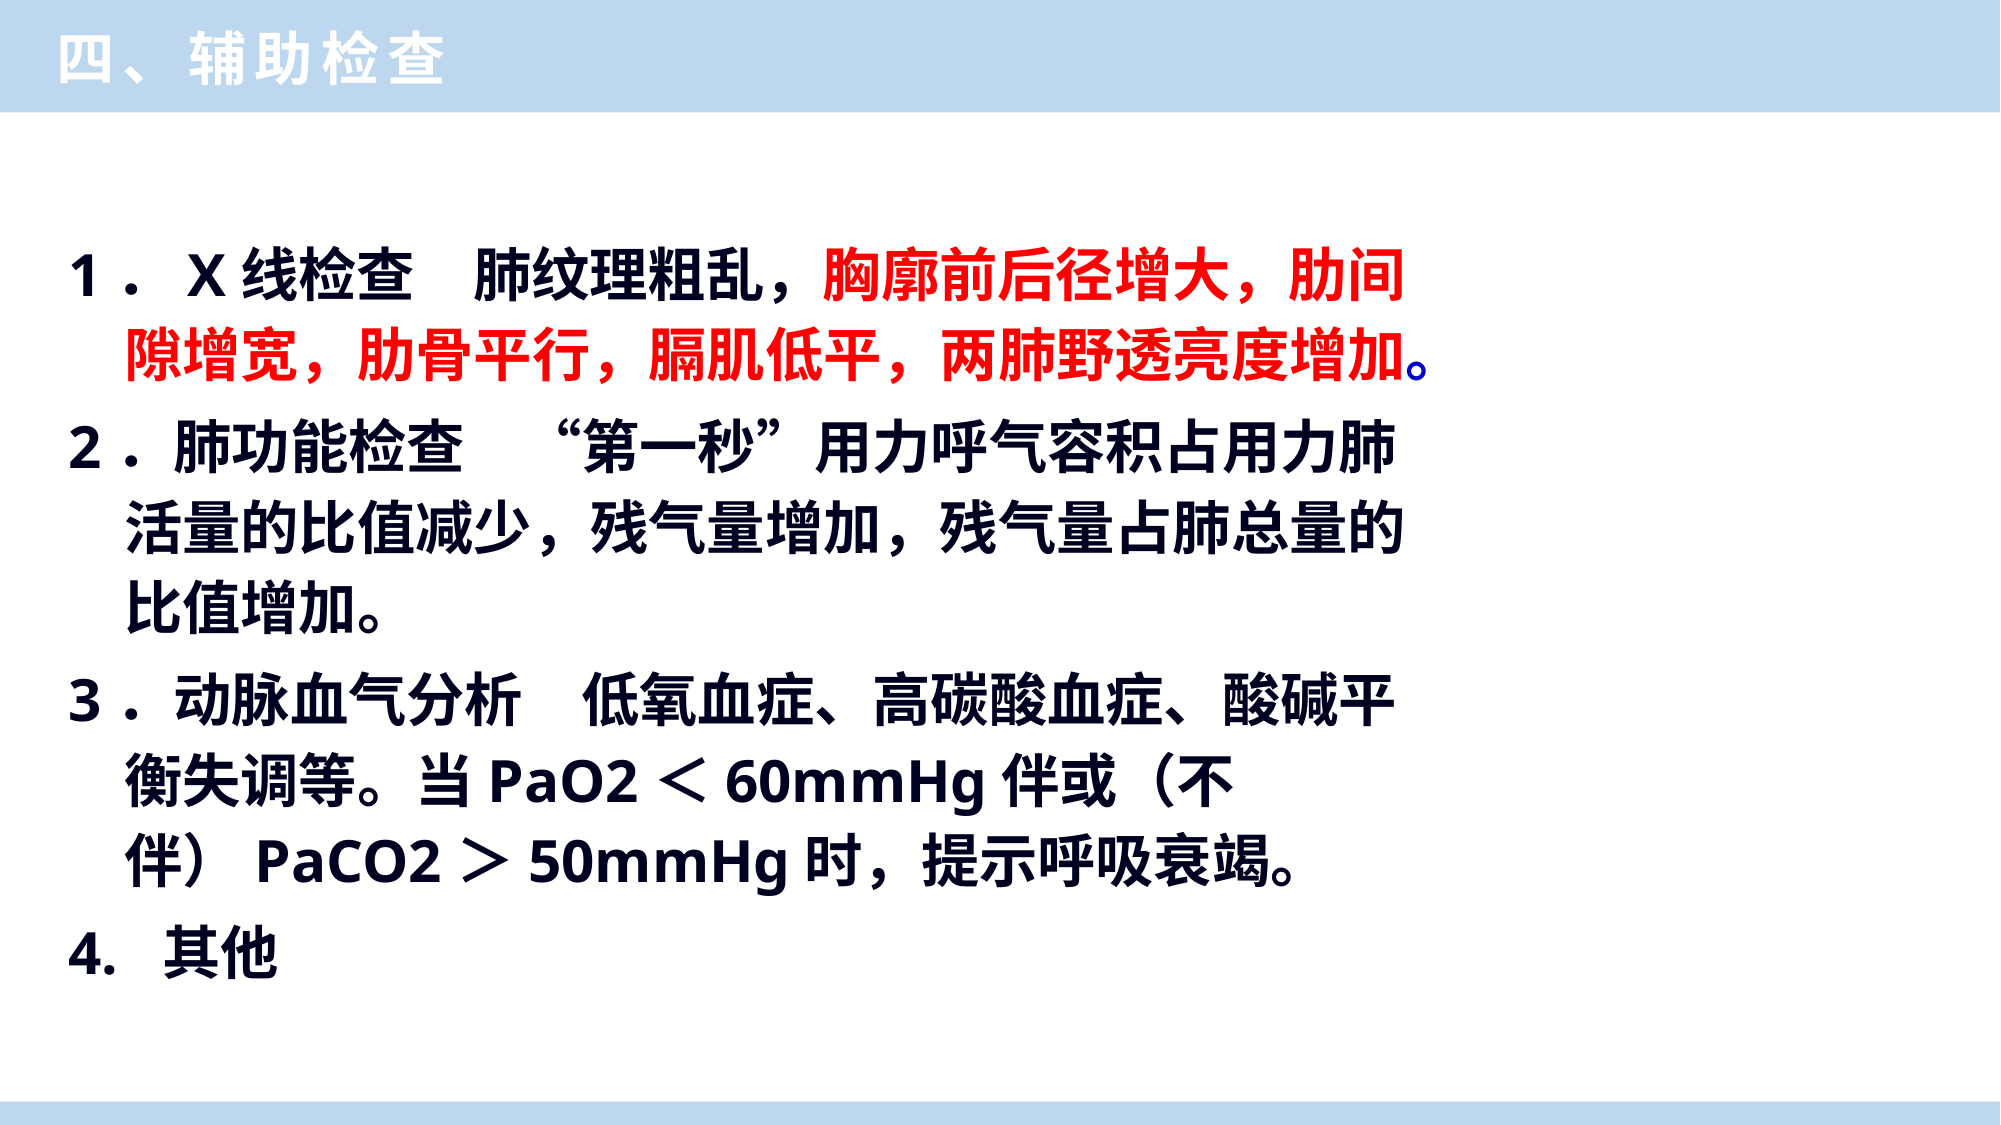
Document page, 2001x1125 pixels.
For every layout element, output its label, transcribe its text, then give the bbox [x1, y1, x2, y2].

text_box 1．X线检查 肺纹理粗乱，胸廓前后径增大，肋间隙增宽，肋骨平行，膈肌低平，两肺野透亮度增加。 2．肺功能检查 “第一秒”用力呼气容积占用力肺活量的比值减少，残气量增加，残气量占肺总量的比值增加。 3．动脉血气分析 低氧血症、高碳酸血症、酸碱平衡失调等。当PaO2＜60mmHg伴或（不伴）PaCO2＞50mmHg时，提示呼吸衰竭。 4. 其他 [53, 220, 1436, 1094]
text_box 四、辅助检查 [44, 16, 458, 98]
